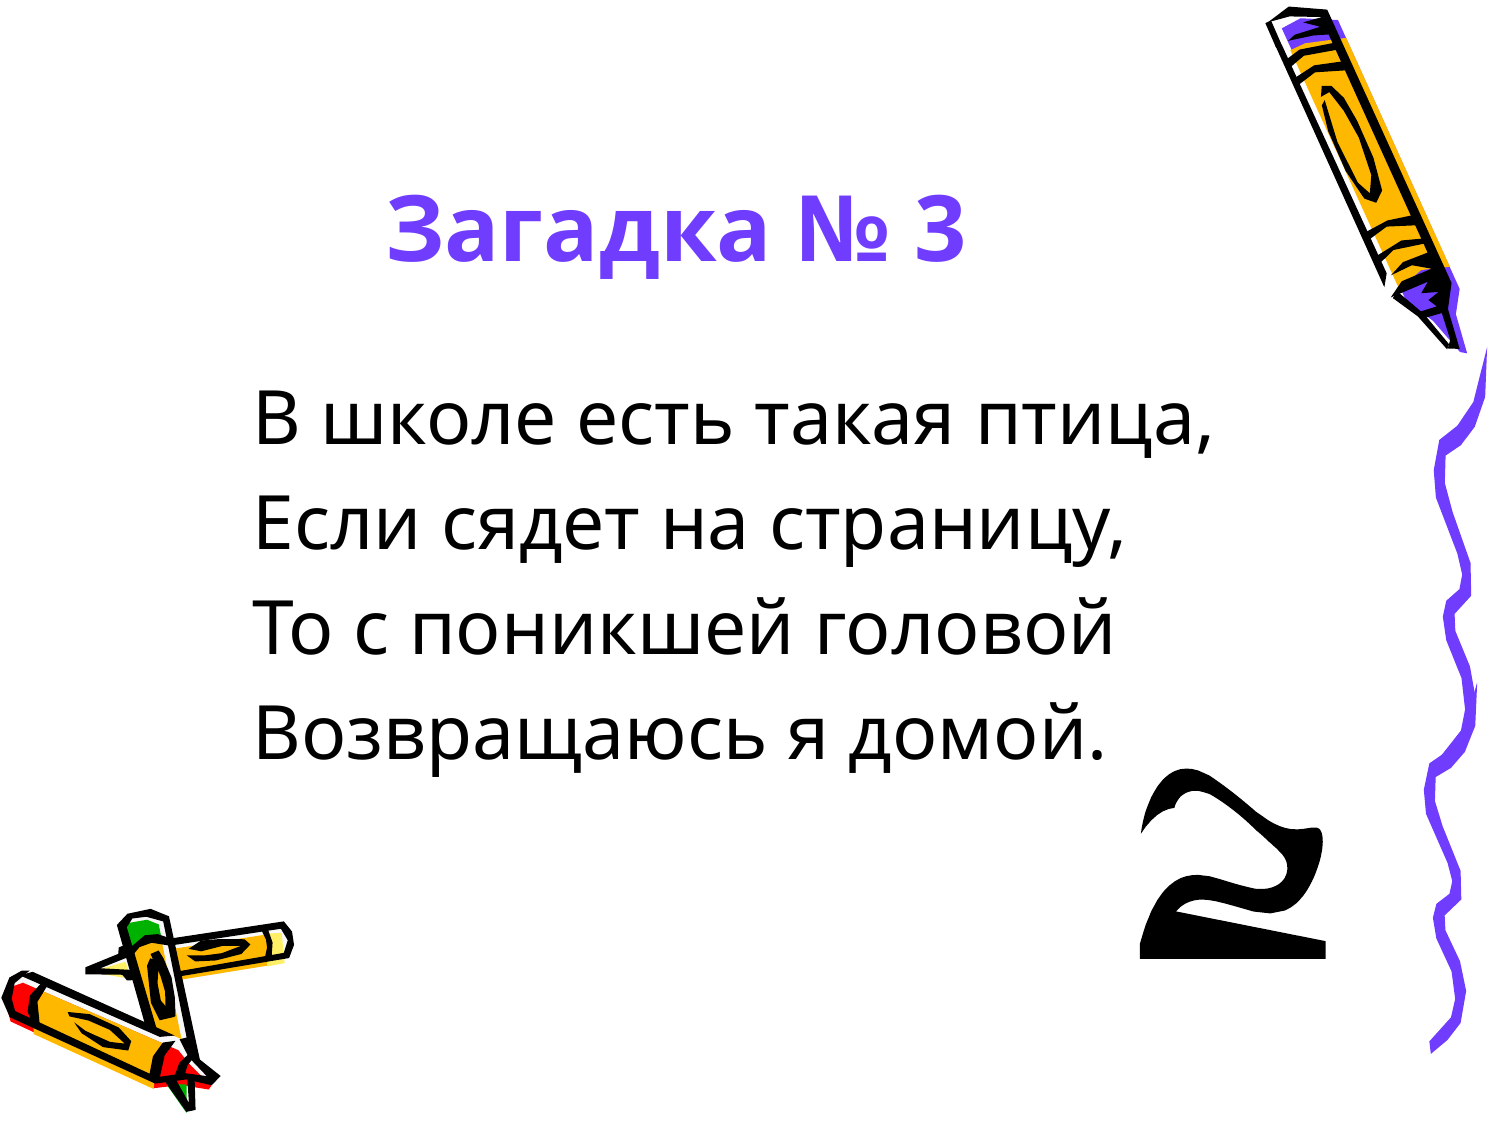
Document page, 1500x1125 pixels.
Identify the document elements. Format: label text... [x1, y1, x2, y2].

list В школе есть такая птица, Если сядет на страницу, То с поникшей головой Возвращаюсь я домой. [237, 361, 1500, 962]
title Загадка № 3 [112, 24, 1240, 288]
